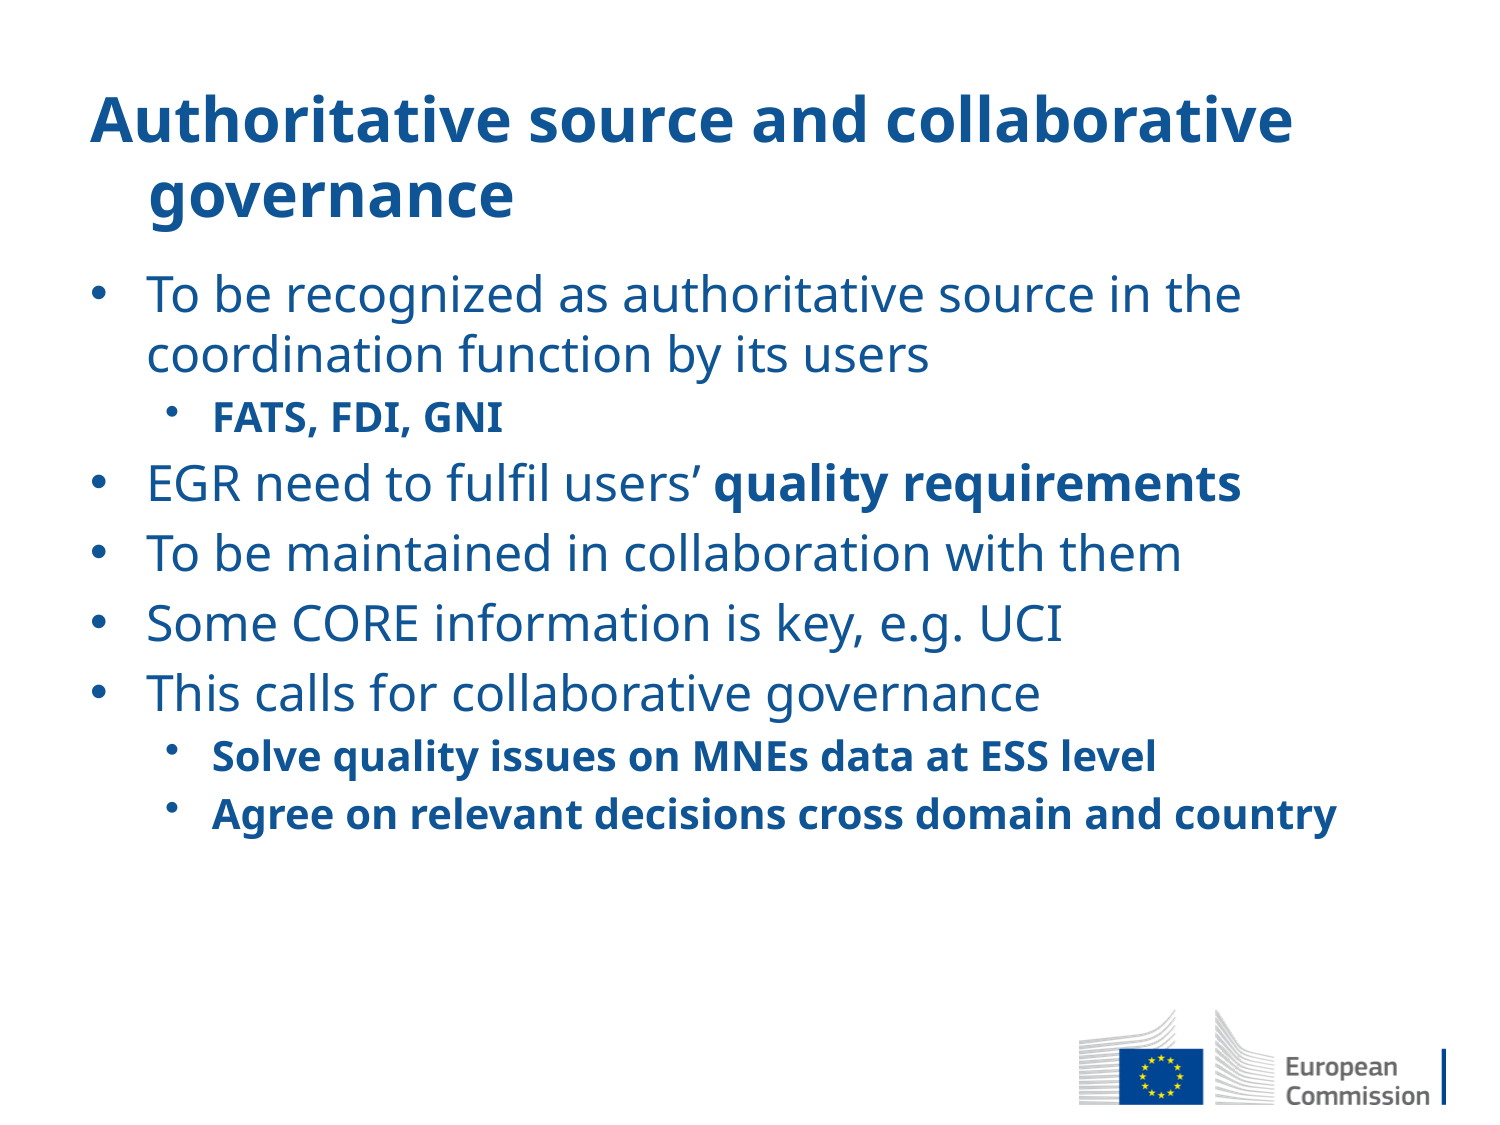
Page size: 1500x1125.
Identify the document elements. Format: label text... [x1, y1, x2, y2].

list To be recognized as authoritative source in the coordination function by its users FATS, FDI, GNI EGR need to fulfil users’ quality requirements To be maintained in collaboration with them Some CORE information is key, e.g. UCI This calls for collaborative governance Solve quality issues on MNEs data at ESS level Agree on relevant decisions cross domain and country [74, 255, 1426, 888]
picture [1078, 1008, 1447, 1106]
title Authoritative source and collaborative governance [74, 77, 1426, 233]
